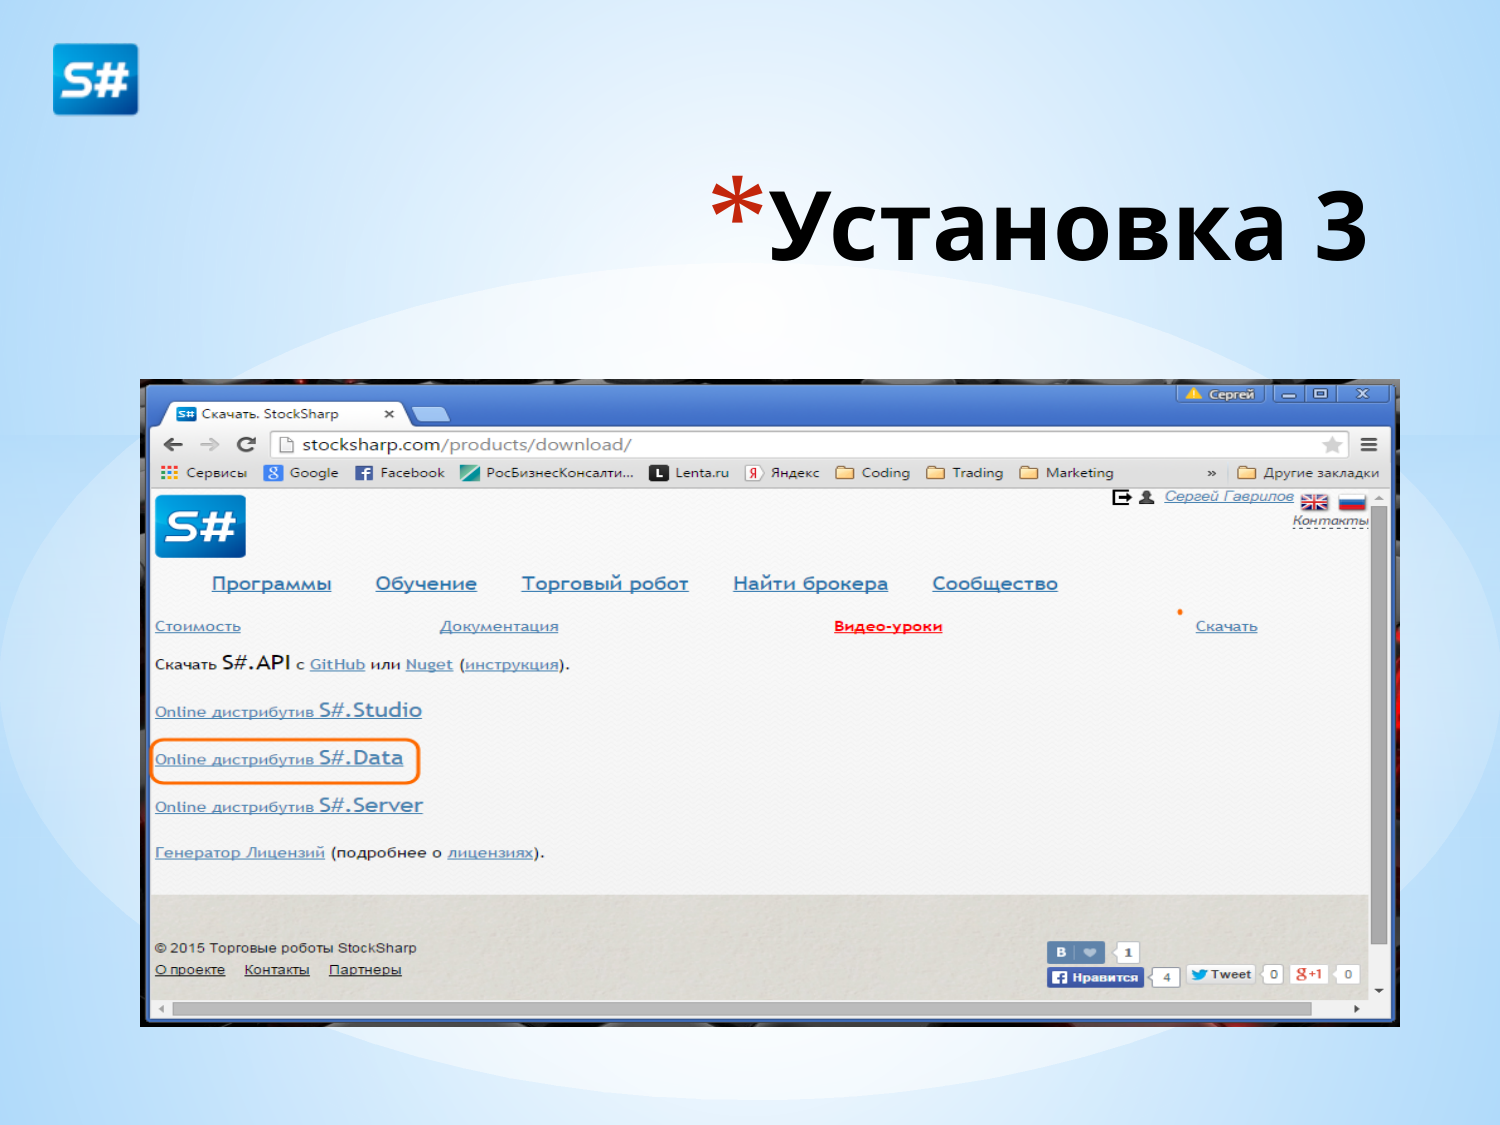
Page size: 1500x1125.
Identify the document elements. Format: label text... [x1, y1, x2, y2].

picture [52, 42, 141, 118]
title Установка 3 [431, 90, 1410, 287]
picture [140, 379, 1400, 1027]
